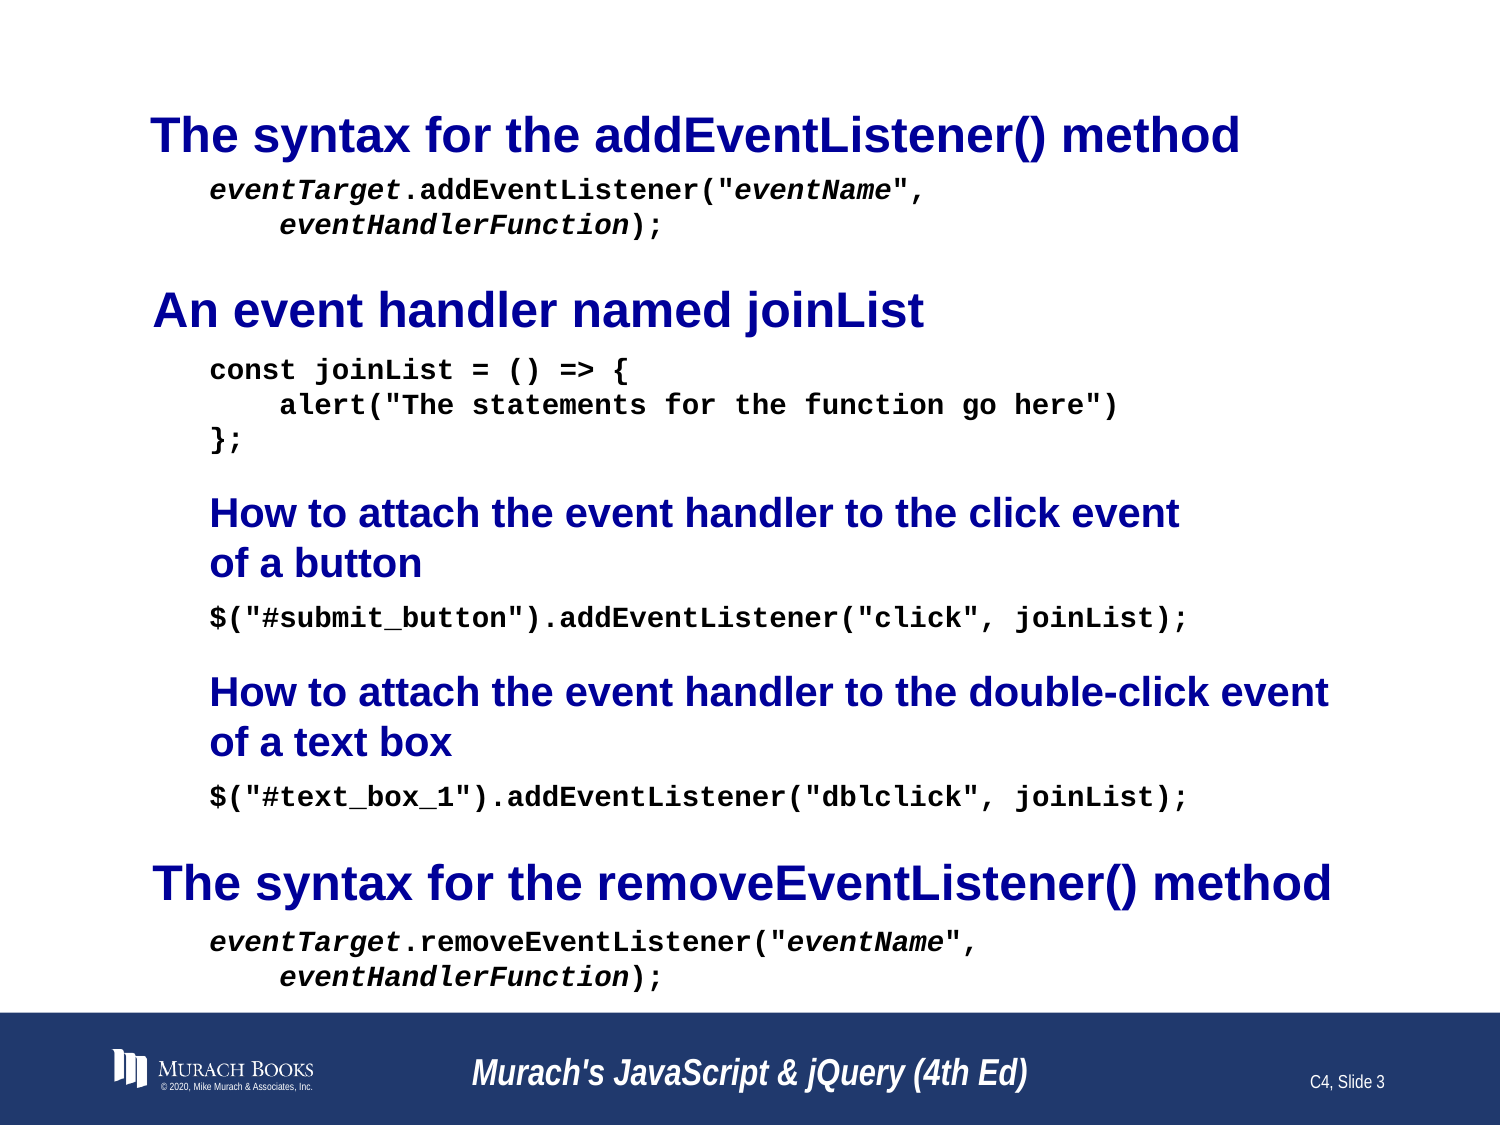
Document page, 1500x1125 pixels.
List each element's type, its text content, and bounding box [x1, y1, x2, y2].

title The syntax for the addEventListener() method [150, 102, 1350, 162]
slide_number C4, Slide 3 [1087, 1025, 1400, 1100]
slide_number Murach's JavaScript & jQuery (4th Ed) [463, 1025, 1050, 1100]
footer © 2020, Mike Murach & Associates, Inc. [12, 1025, 463, 1100]
list eventTarget.addEventListener("eventName", eventHandlerFunction); An event handler named joinList const joinList = () => { alert("The statements for the function go here") }; How to attach the event handler to the click event of a button $("#submit_button").addEventListener("click", joinList); How to attach the event handler to the double-click event of a text box $("#text_box_1").addEventListener("dblclick", joinList); The syntax for the removeEventListener() method eventTarget.removeEventListener("eventName", eventHandlerFunction); [137, 162, 1350, 963]
